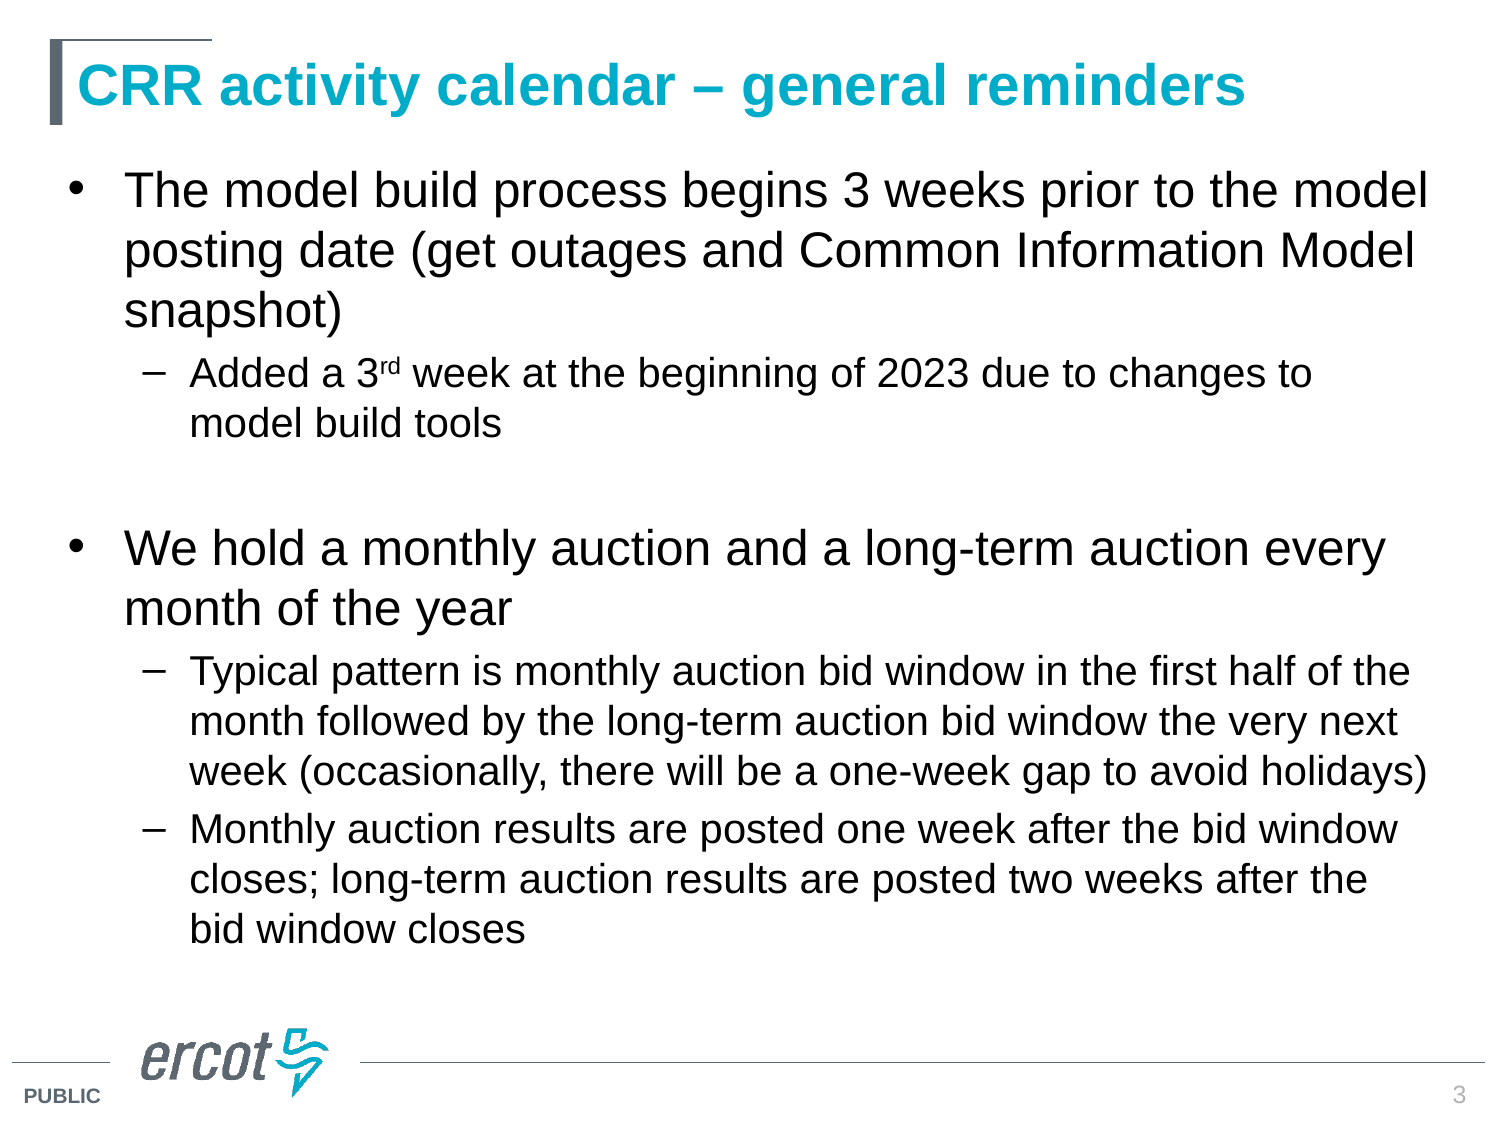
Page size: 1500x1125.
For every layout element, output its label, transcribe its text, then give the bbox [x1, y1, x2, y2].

list The model build process begins 3 weeks prior to the model posting date (get outages and Common Information Model snapshot) Added a 3rd week at the beginning of 2023 due to changes to model build tools We hold a monthly auction and a long-term auction every month of the year Typical pattern is monthly auction bid window in the first half of the month followed by the long-term auction bid window the very next week (occasionally, there will be a one-week gap to avoid holidays) Monthly auction results are posted one week after the bid window closes; long-term auction results are posted two weeks after the bid window closes [52, 149, 1450, 1025]
slide_number 3 [1437, 1076, 1475, 1112]
title CRR activity calendar – general reminders [62, 39, 1450, 149]
picture [137, 1025, 332, 1100]
